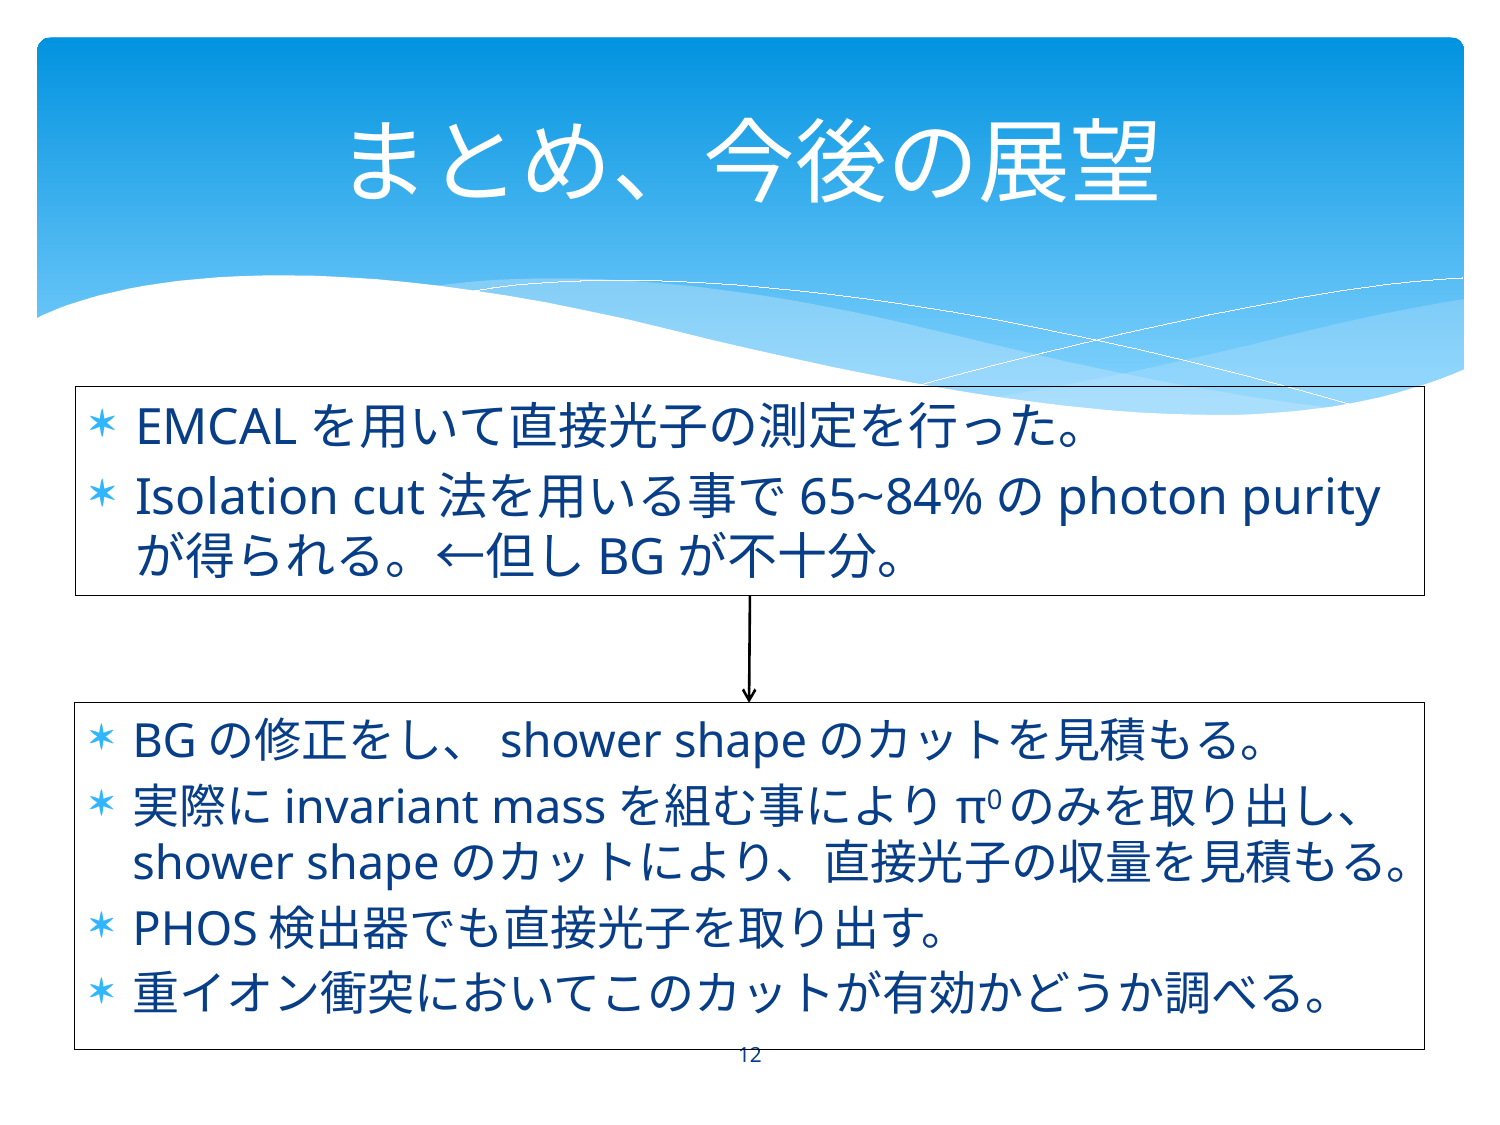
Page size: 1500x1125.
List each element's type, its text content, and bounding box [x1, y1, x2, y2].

title まとめ、今後の展望 [75, 55, 1425, 261]
text_box BGの修正をし、shower shapeのカットを見積もる。 実際にinvariant massを組む事によりπ0のみを取り出し、shower shapeのカットにより、直接光子の収量を見積もる。 PHOS検出器でも直接光子を取り出す。 重イオン衝突においてこのカットが有効かどうか調べる。 [74, 702, 1425, 1050]
list EMCALを用いて直接光子の測定を行った。 Isolation cut法を用いる事で65~84%のphoton purityが得られる。←但しBGが不十分。 [75, 386, 1425, 596]
slide_number 12 [654, 1050, 846, 1086]
